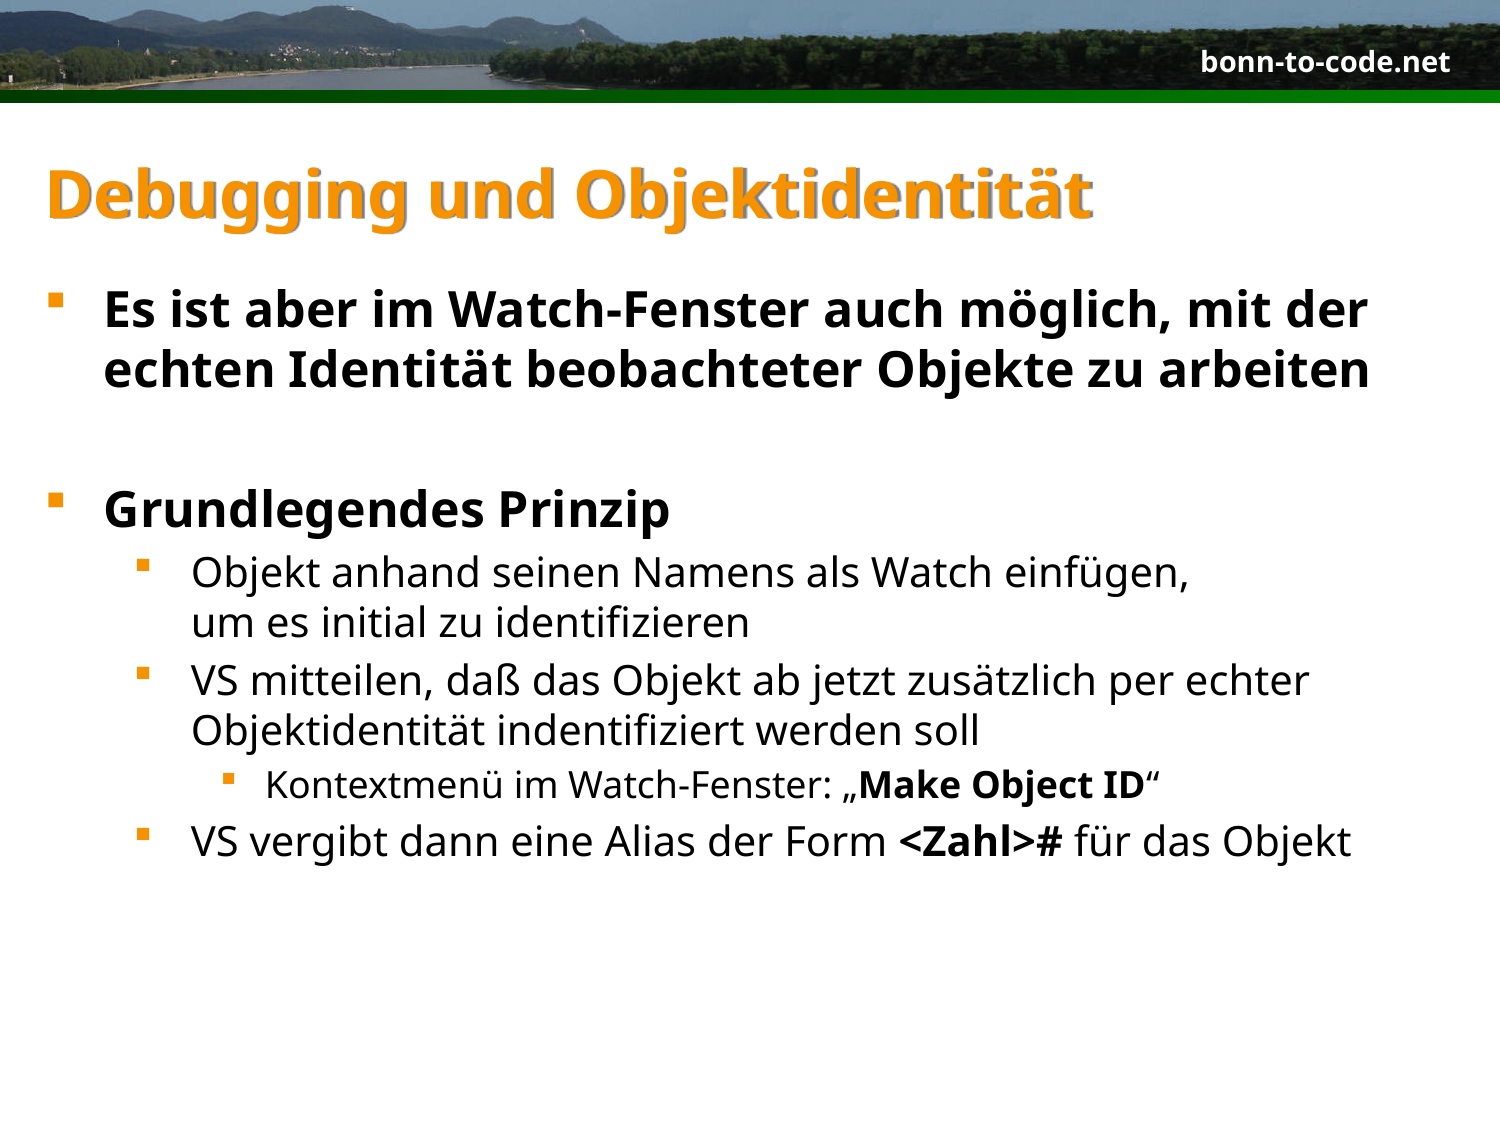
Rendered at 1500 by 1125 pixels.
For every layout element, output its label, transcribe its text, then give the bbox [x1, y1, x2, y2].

picture [0, 0, 1500, 90]
list Es ist aber im Watch-Fenster auch möglich, mit der echten Identität beobachteter Objekte zu arbeiten Grundlegendes Prinzip Objekt anhand seinen Namens als Watch einfügen, um es initial zu identifizieren VS mitteilen, daß das Objekt ab jetzt zusätzlich per echter Objektidentität indentifiziert werden soll Kontextmenü im Watch-Fenster: „Make Object ID“ VS vergibt dann eine Alias der Form <Zahl># für das Objekt [29, 269, 1471, 1125]
title Debugging und Objektidentität [29, 113, 1471, 269]
